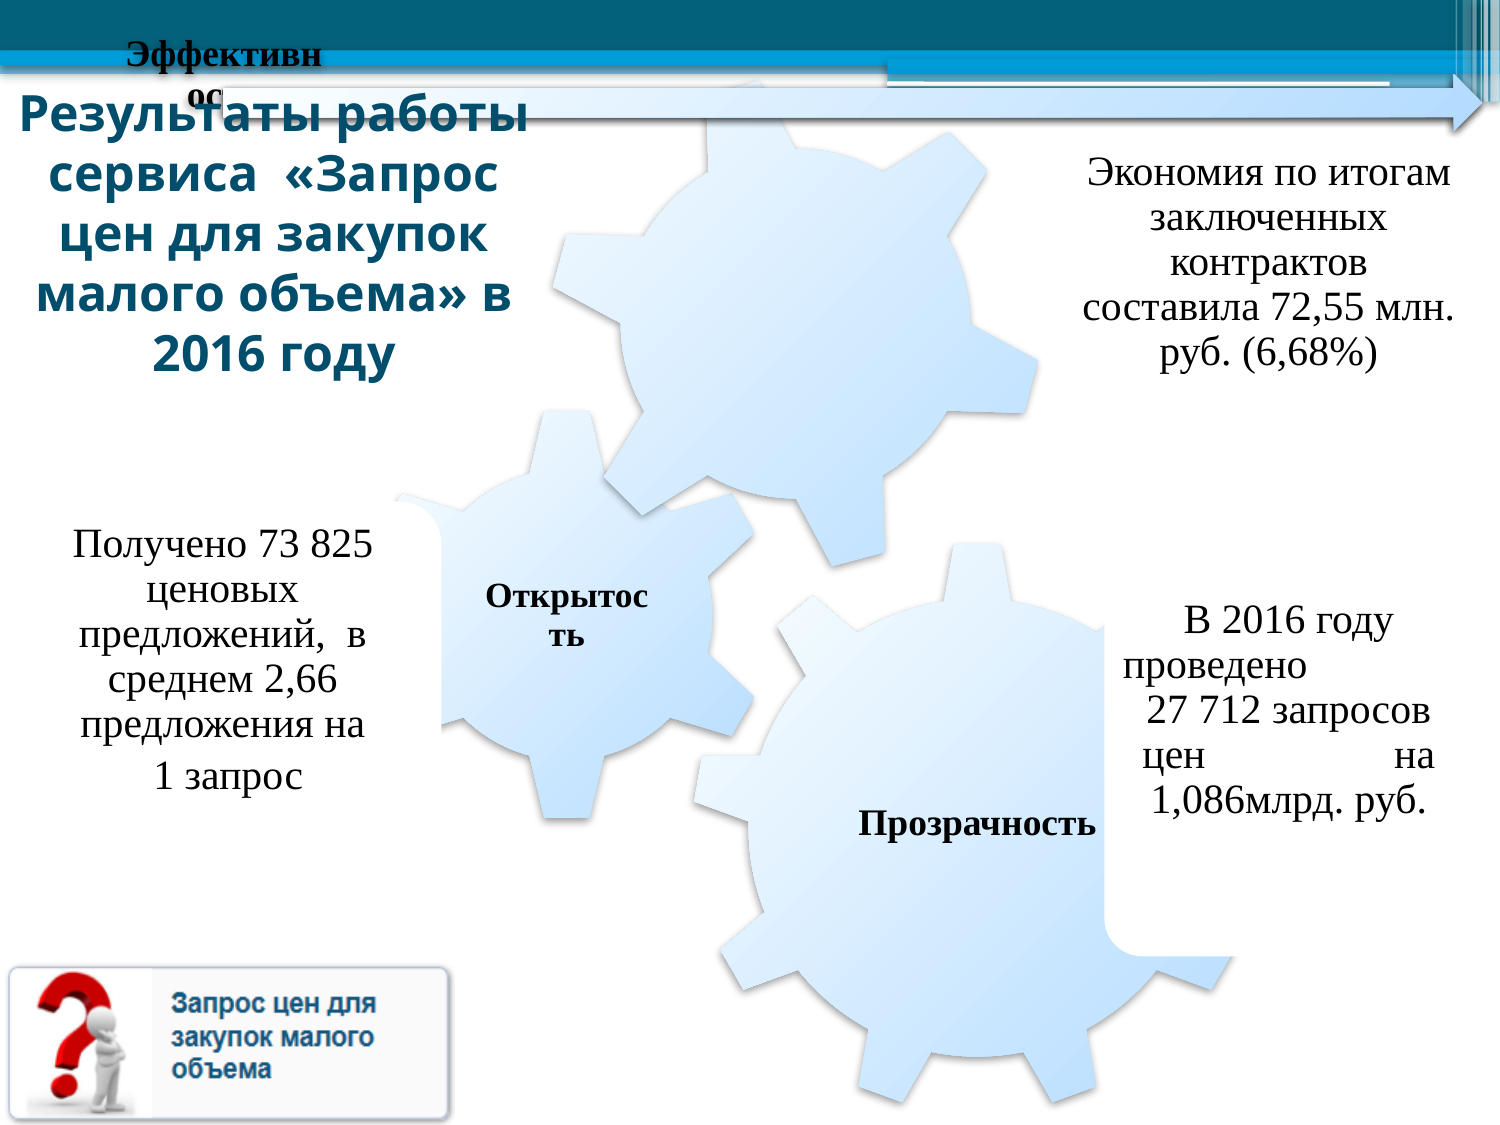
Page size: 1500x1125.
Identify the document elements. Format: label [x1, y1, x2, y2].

picture [4, 962, 455, 1125]
list [4, 73, 1483, 1114]
text_box [1104, 578, 1483, 957]
text_box [1068, 136, 1488, 525]
text_box [7, 501, 442, 921]
